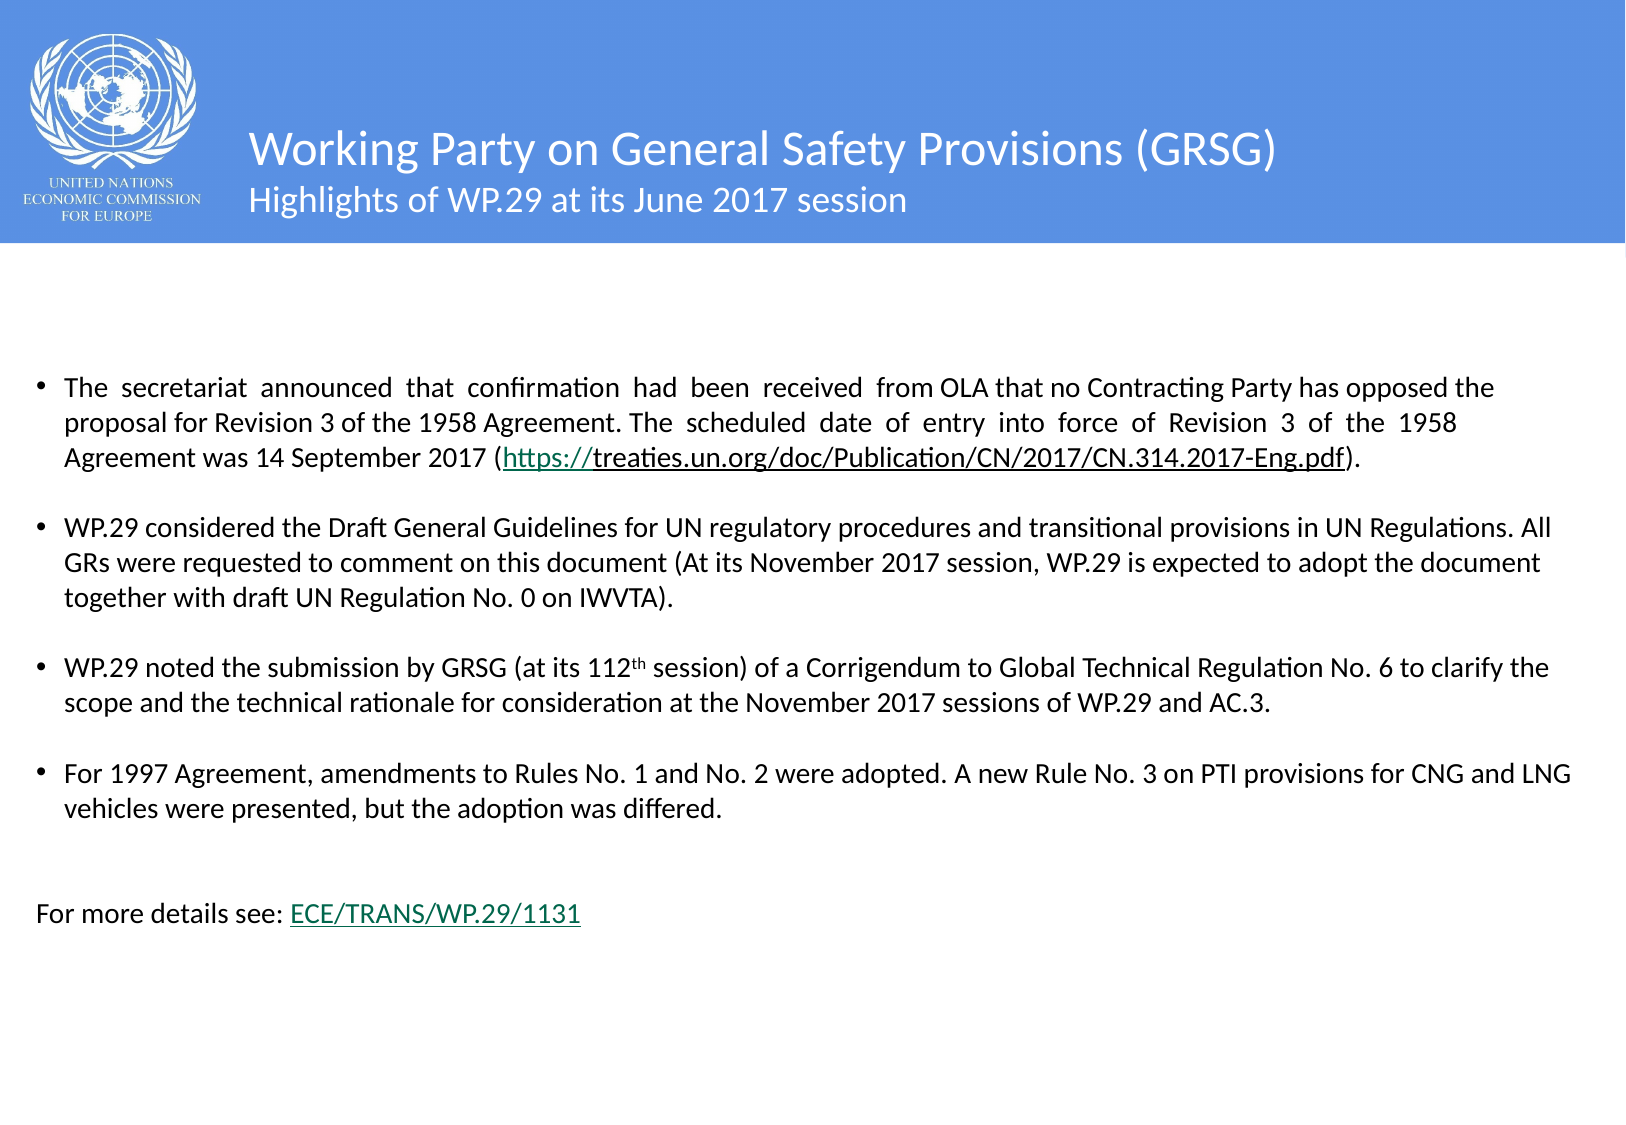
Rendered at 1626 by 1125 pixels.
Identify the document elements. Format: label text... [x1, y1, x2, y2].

title Working Party on General Safety Provisions (GRSG) Highlights of WP.29 at its June 2017 session [233, 68, 1593, 255]
text_box The secretariat announced that confirmation had been received from OLA that no Contracting Party has opposed the proposal for Revision 3 of the 1958 Agreement. The scheduled date of entry into force of Revision 3 of the 1958 Agreement was 14 September 2017 (https://treaties.un.org/doc/Publication/CN/2017/CN.314.2017-Eng.pdf). WP.29 considered the Draft General Guidelines for UN regulatory procedures and transitional provisions in UN Regulations. All GRs were requested to comment on this document (At its November 2017 session, WP.29 is expected to adopt the document together with draft UN Regulation No. 0 on IWVTA). WP.29 noted the submission by GRSG (at its 112th session) of a Corrigendum to Global Technical Regulation No. 6 to clarify the scope and the technical rationale for consideration at the November 2017 sessions of WP.29 and AC.3. For 1997 Agreement, amendments to Rules No. 1 and No. 2 were adopted. A new Rule No. 3 on PTI provisions for CNG and LNG vehicles were presented, but the adoption was differed. For more details see: ECE/TRANS/WP.29/1131 [21, 255, 1604, 1125]
picture [0, 0, 1626, 1125]
